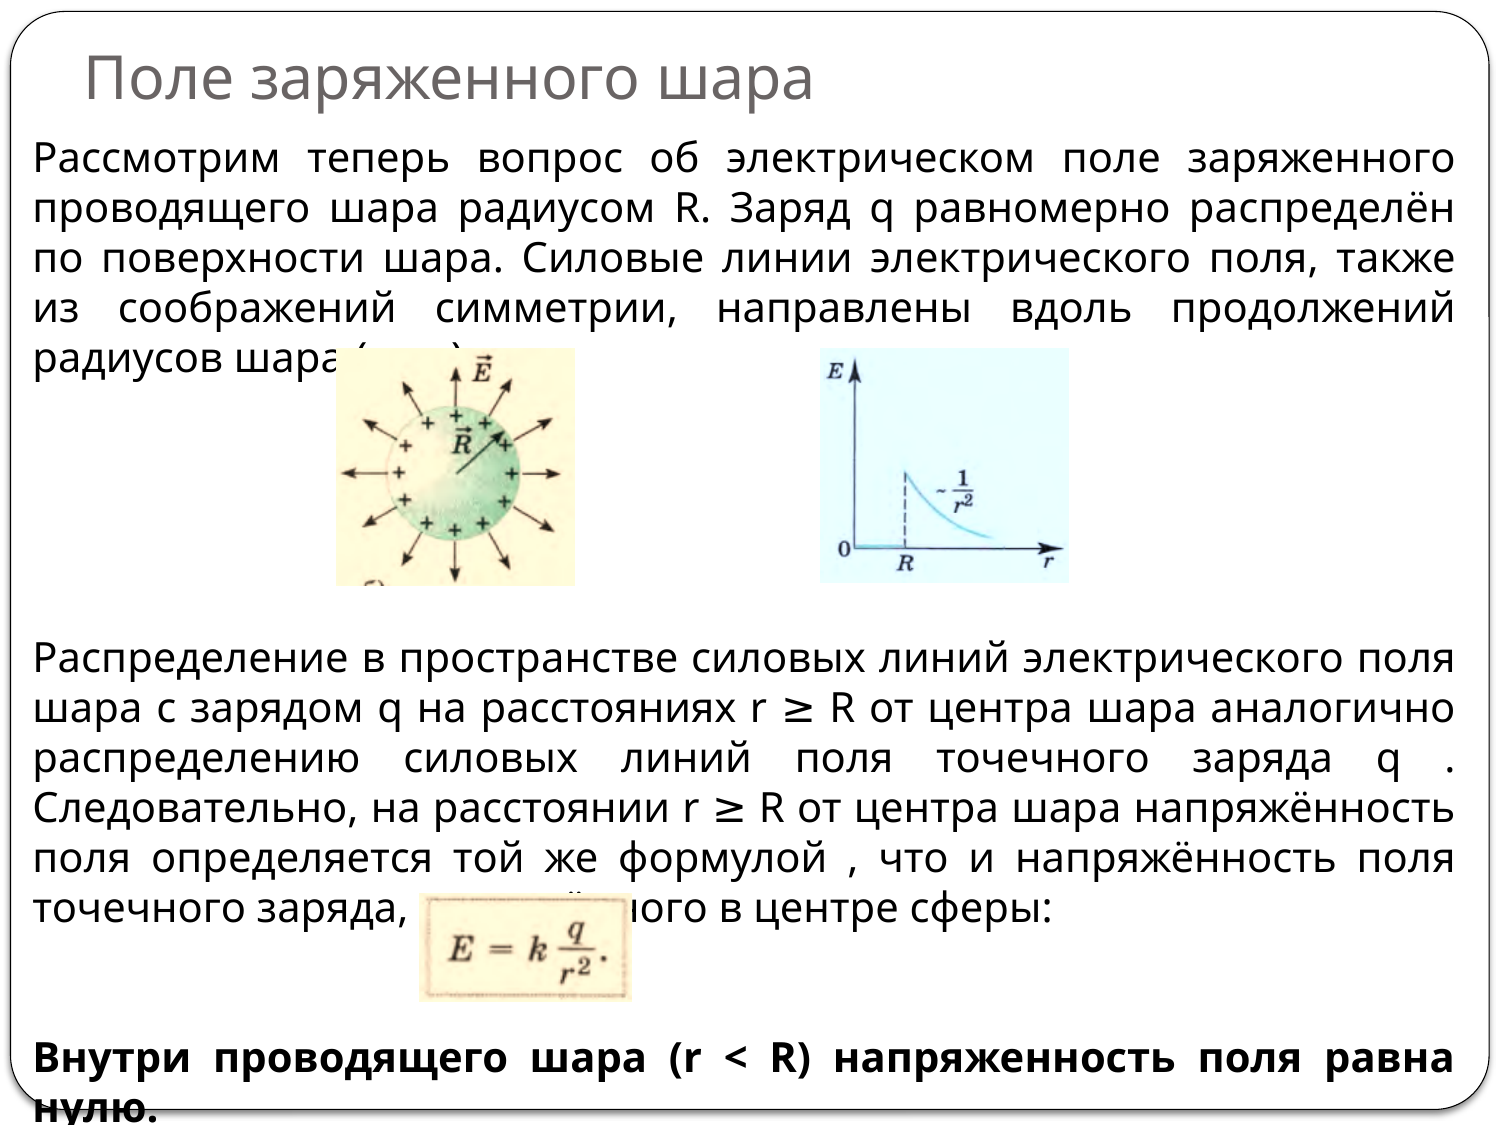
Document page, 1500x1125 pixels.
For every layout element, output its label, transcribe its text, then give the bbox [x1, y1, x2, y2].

text_box Рассмотрим теперь вопрос об электрическом поле заряженного проводящего шара радиусом R. Заряд q равномерно распределён по поверхности шара. Силовые линии электрического поля, также из соображений симметрии, направлены вдоль продолжений радиусов шара (рис.). Распределение в пространстве силовых линий электрического поля шара с зарядом q на расстояниях r ≥ R от центра шара аналогично распределению силовых линий поля точечного заряда q . Следовательно, на расстоянии r ≥ R от центра шара напряжённость поля определяется той же формулой , что и напряжённость поля точечного заряда, помещённого в центре сферы: Внутри проводящего шара (r < R) напряженность поля равна нулю. [17, 123, 1471, 1125]
title Поле заряженного шара [69, 30, 1420, 123]
picture [819, 348, 1069, 583]
picture [418, 893, 632, 1002]
picture [336, 348, 575, 586]
